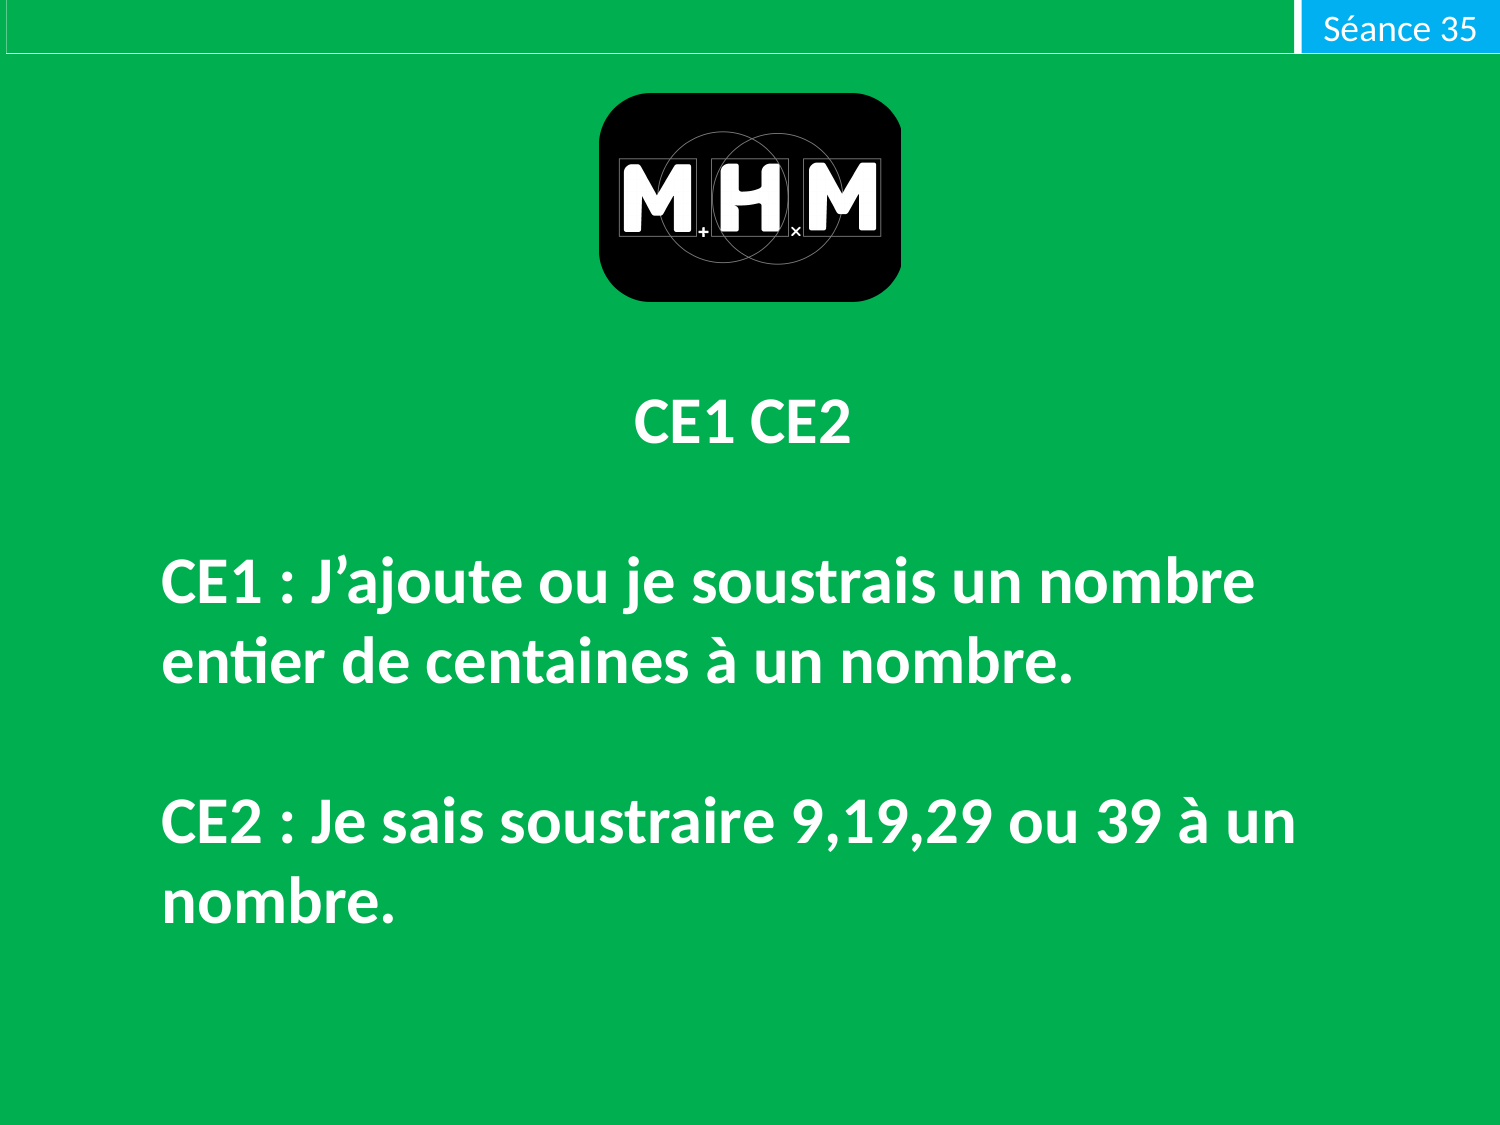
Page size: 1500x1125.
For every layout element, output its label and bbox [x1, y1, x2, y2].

text_box [0, 54, 1500, 1125]
